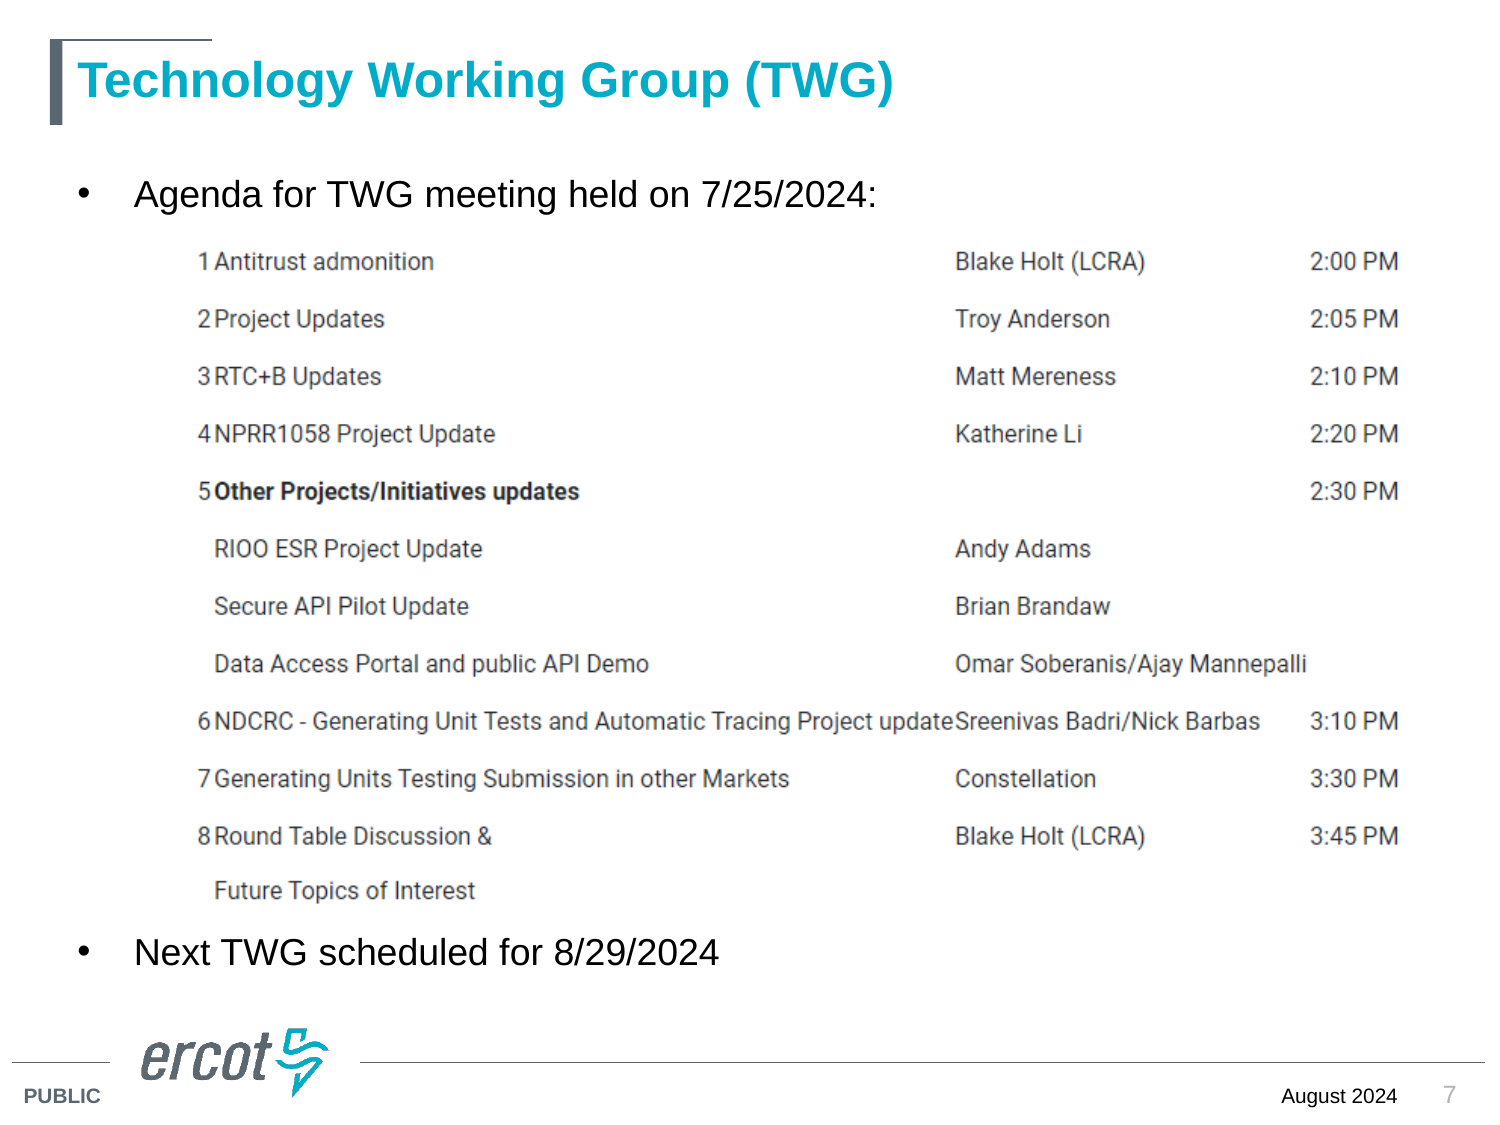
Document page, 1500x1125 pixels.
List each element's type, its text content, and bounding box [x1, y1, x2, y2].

picture [187, 237, 1414, 913]
slide_number 7 [1412, 1076, 1488, 1112]
picture [137, 1038, 332, 1100]
title Technology Working Group (TWG) [62, 39, 1163, 125]
text_box Agenda for TWG meeting held on 7/25/2024: Next TWG scheduled for 8/29/2024 [62, 162, 1225, 1038]
